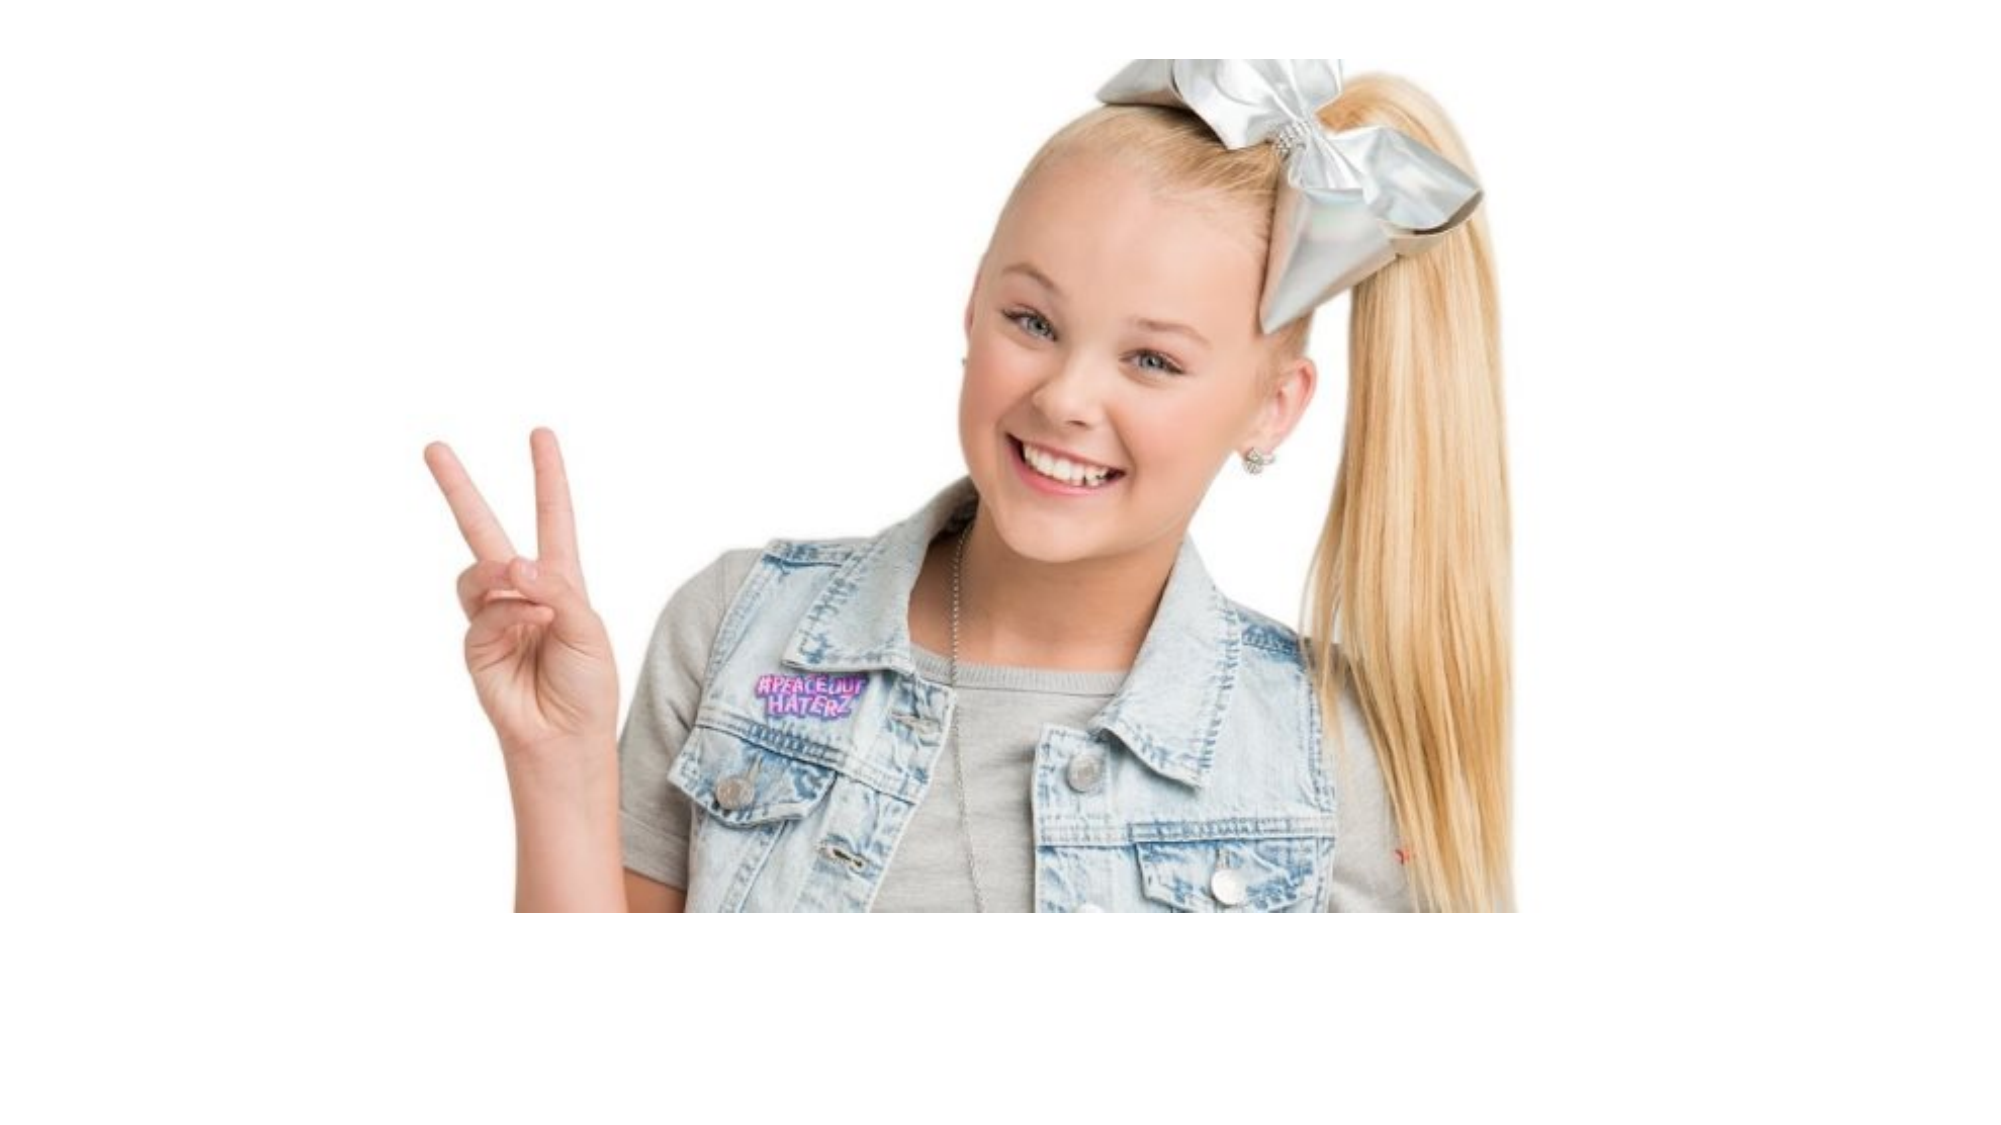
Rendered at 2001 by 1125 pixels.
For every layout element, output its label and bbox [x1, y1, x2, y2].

list [245, 59, 1863, 913]
